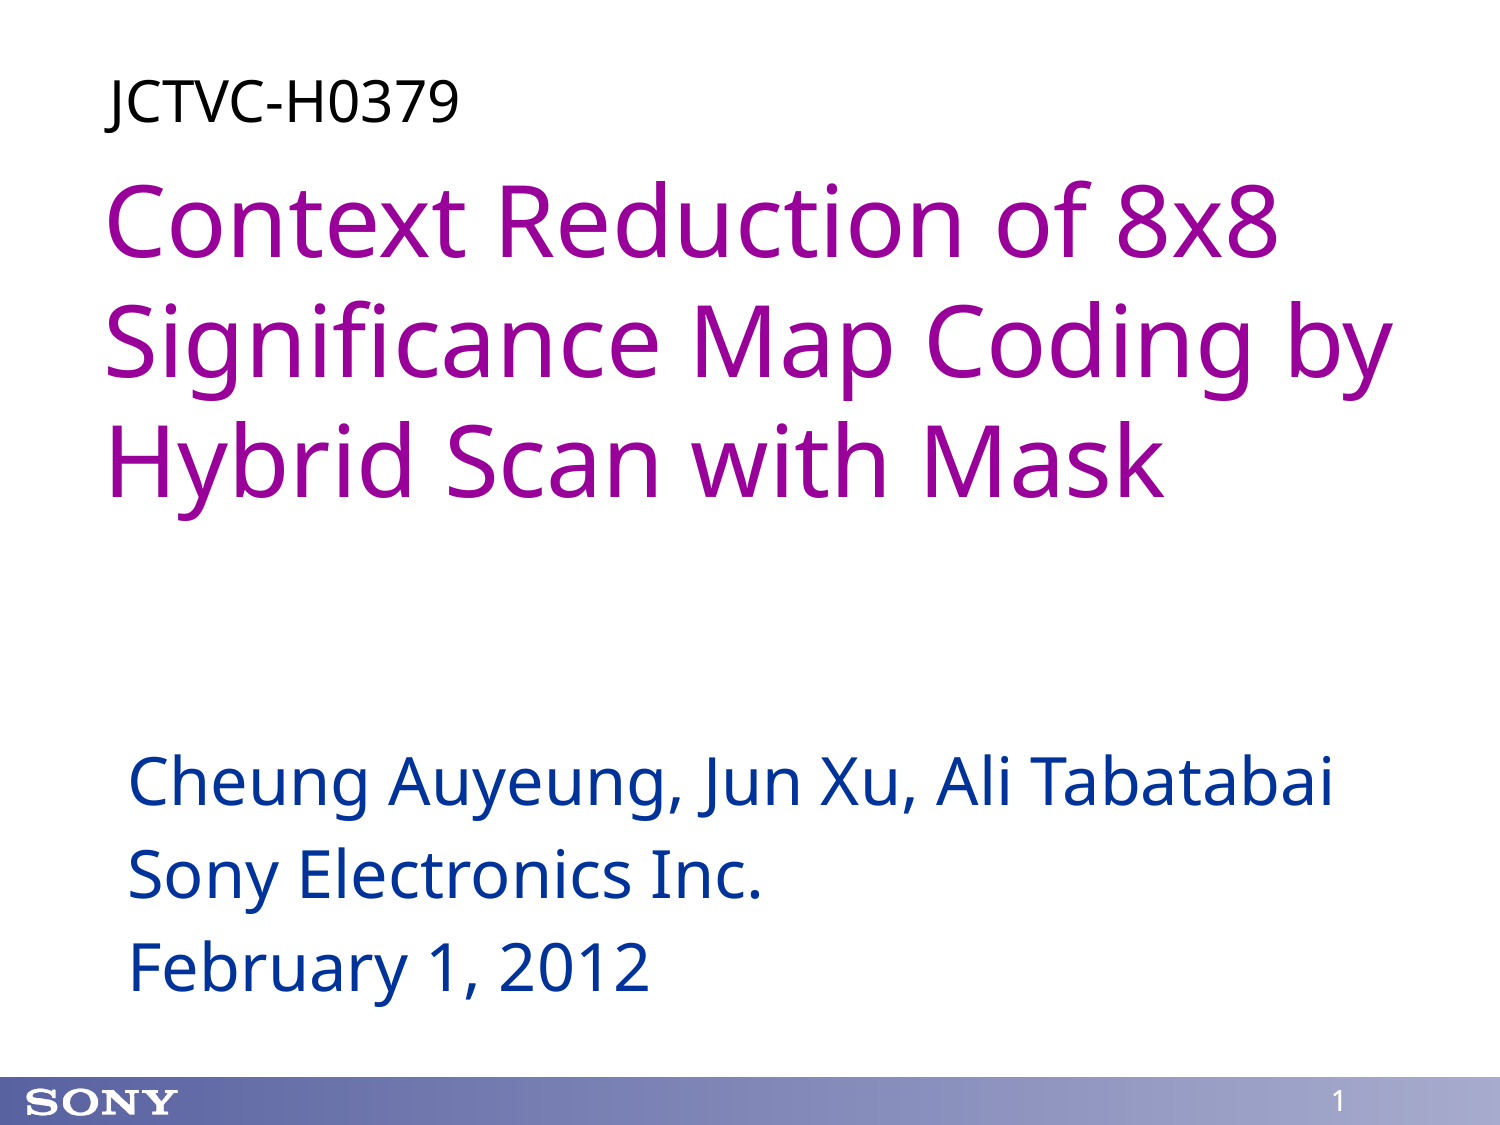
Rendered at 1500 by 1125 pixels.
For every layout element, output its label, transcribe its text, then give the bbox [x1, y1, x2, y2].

text_box Cheung Auyeung, Jun Xu, Ali Tabatabai Sony Electronics Inc. February 1, 2012 [112, 731, 1363, 1069]
text_box Context Reduction of 8x8 Significance Map Coding by Hybrid Scan with Mask [88, 162, 1412, 525]
text_box 1 [1049, 1074, 1363, 1125]
picture [26, 1088, 178, 1116]
text_box JCTVC-H0379 [94, 56, 476, 141]
